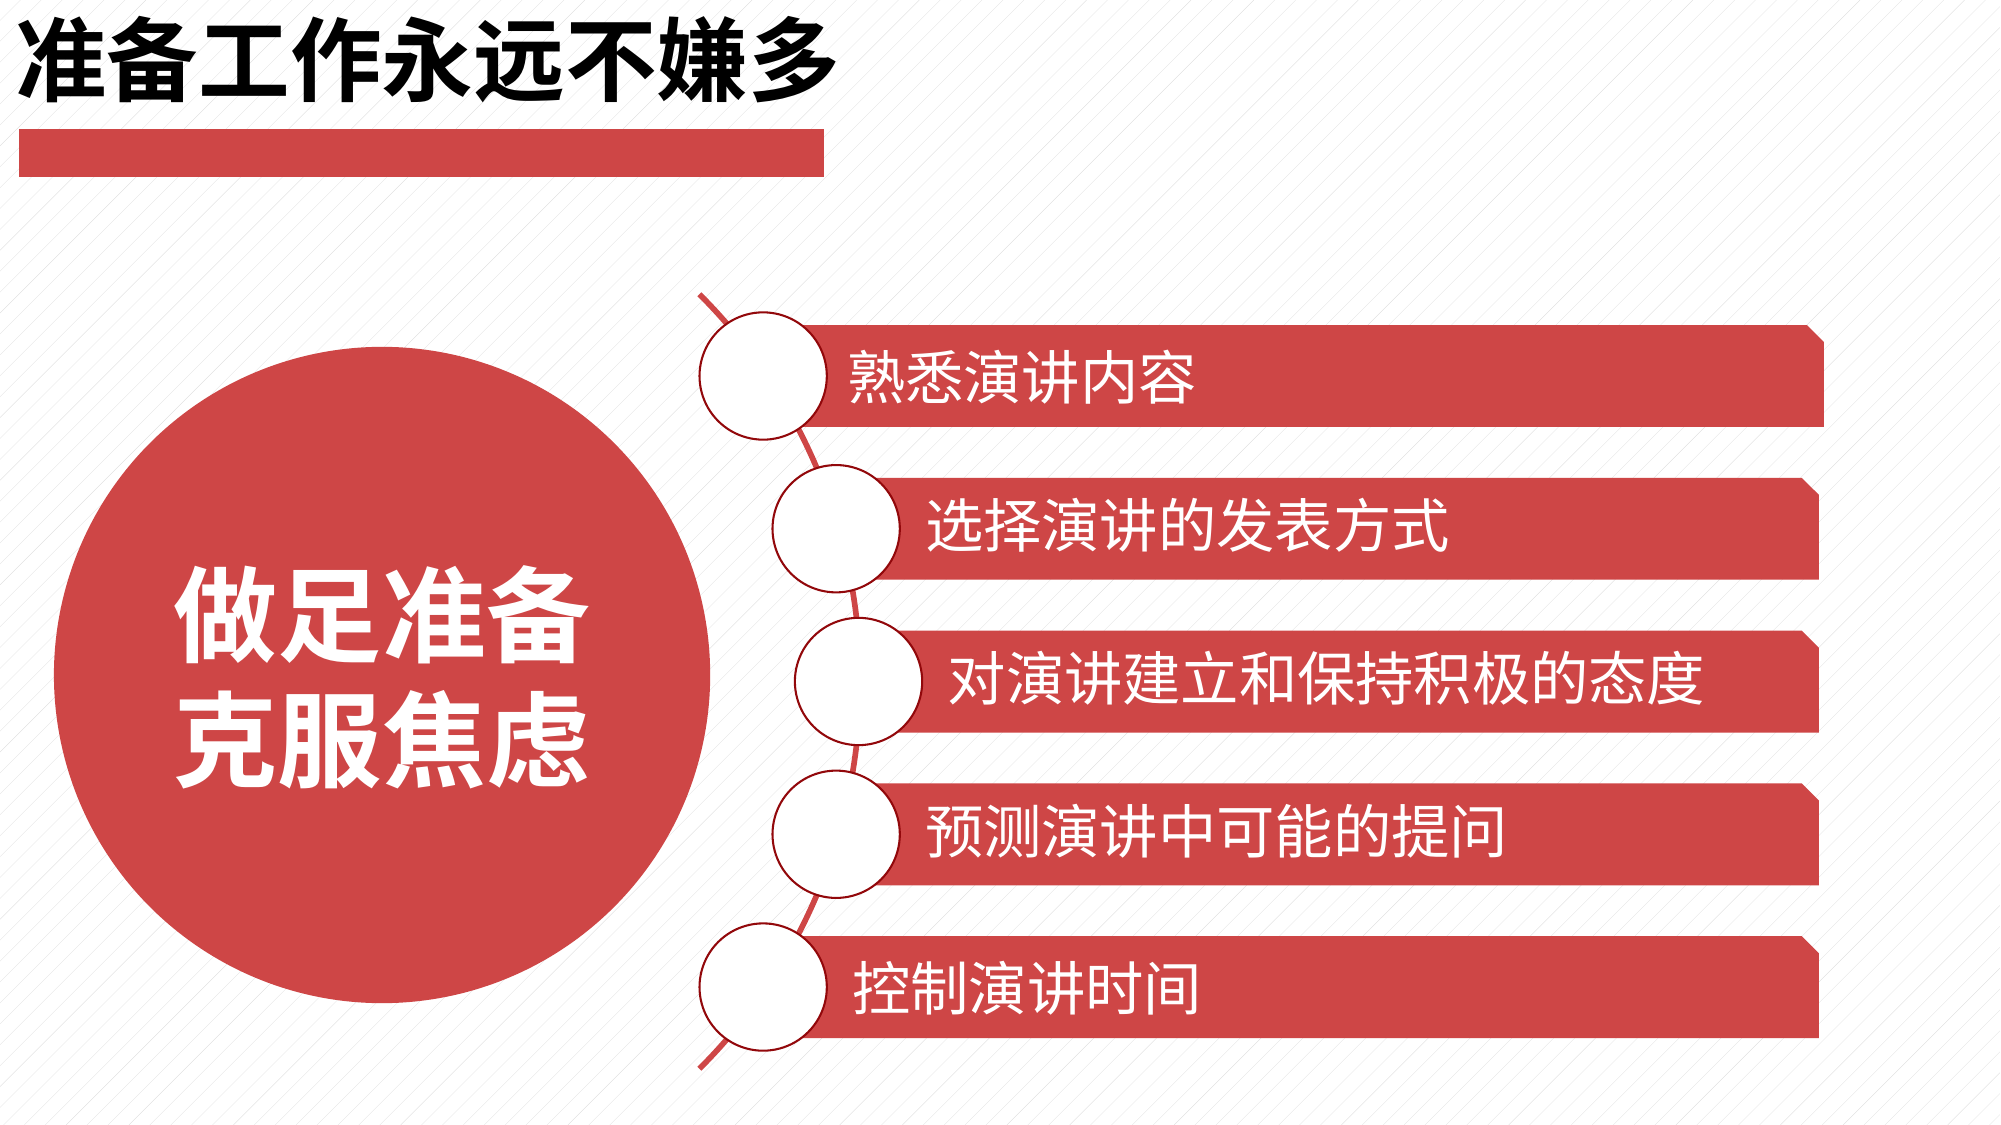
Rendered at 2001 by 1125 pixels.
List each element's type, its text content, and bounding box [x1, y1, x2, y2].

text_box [688, 274, 1833, 1089]
text_box 做足准备克服焦虑 [52, 345, 688, 1005]
title 准备工作永远不嫌多 [0, 4, 858, 126]
